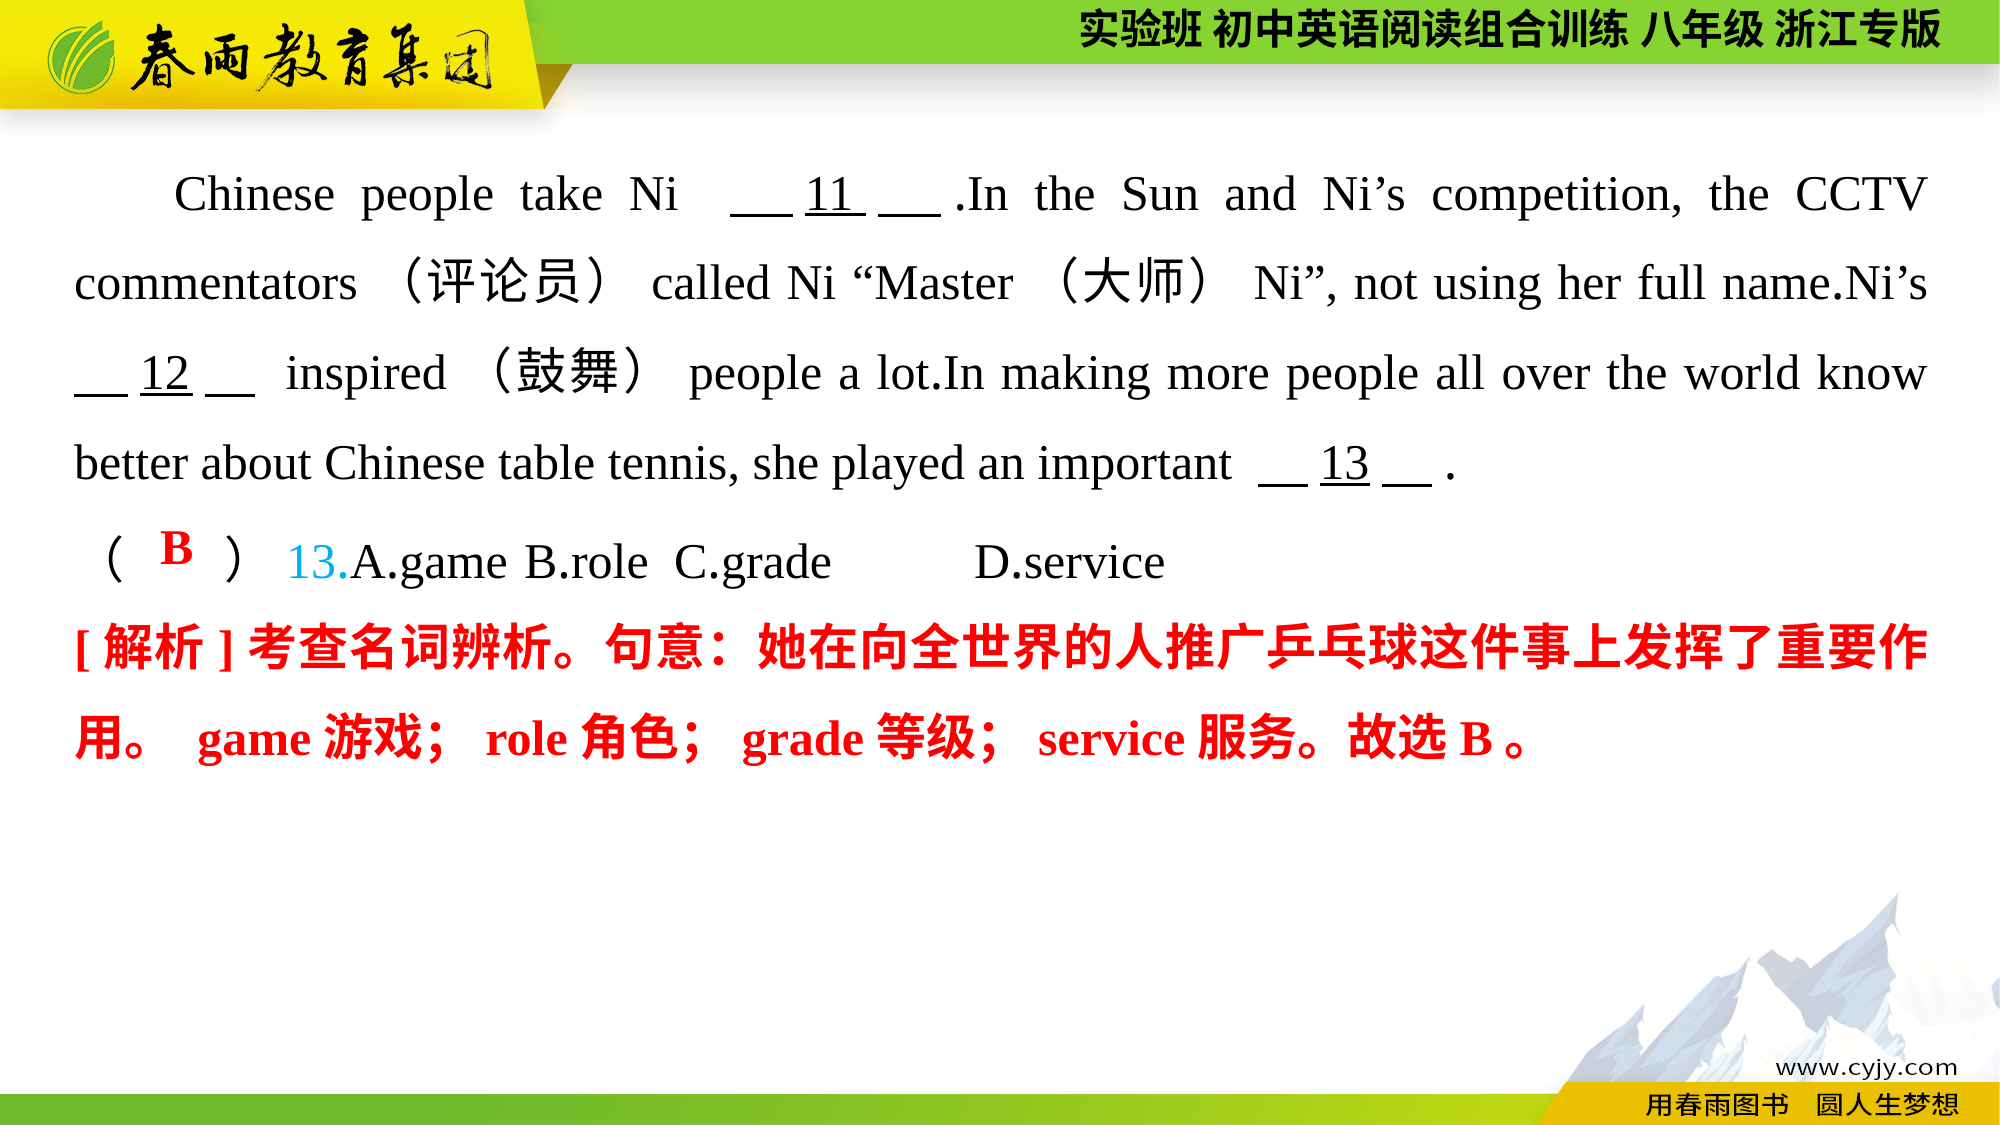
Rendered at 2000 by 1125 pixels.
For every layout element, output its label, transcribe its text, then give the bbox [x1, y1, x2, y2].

text_box B [145, 507, 209, 577]
picture [0, 0, 2000, 1125]
list Chinese people take Ni 11 .In the Sun and Ni’s competition, the CCTV commentators（评论员）called Ni “Master（大师）Ni”, not using her full name.Ni’s 12 inspired（鼓舞）people a lot.In making more people all over the world know better about Chinese table tennis, she played an important 13 . [59, 122, 1944, 490]
text_box [解析]考查名词辨析。句意：她在向全世界的人推广乒乓球这件事上发挥了重要作用。 game游戏；role角色；grade等级；service服务。故选B。 [59, 577, 1944, 773]
text_box （ ）13.A.game B.role C.grade D.service [59, 491, 1944, 577]
